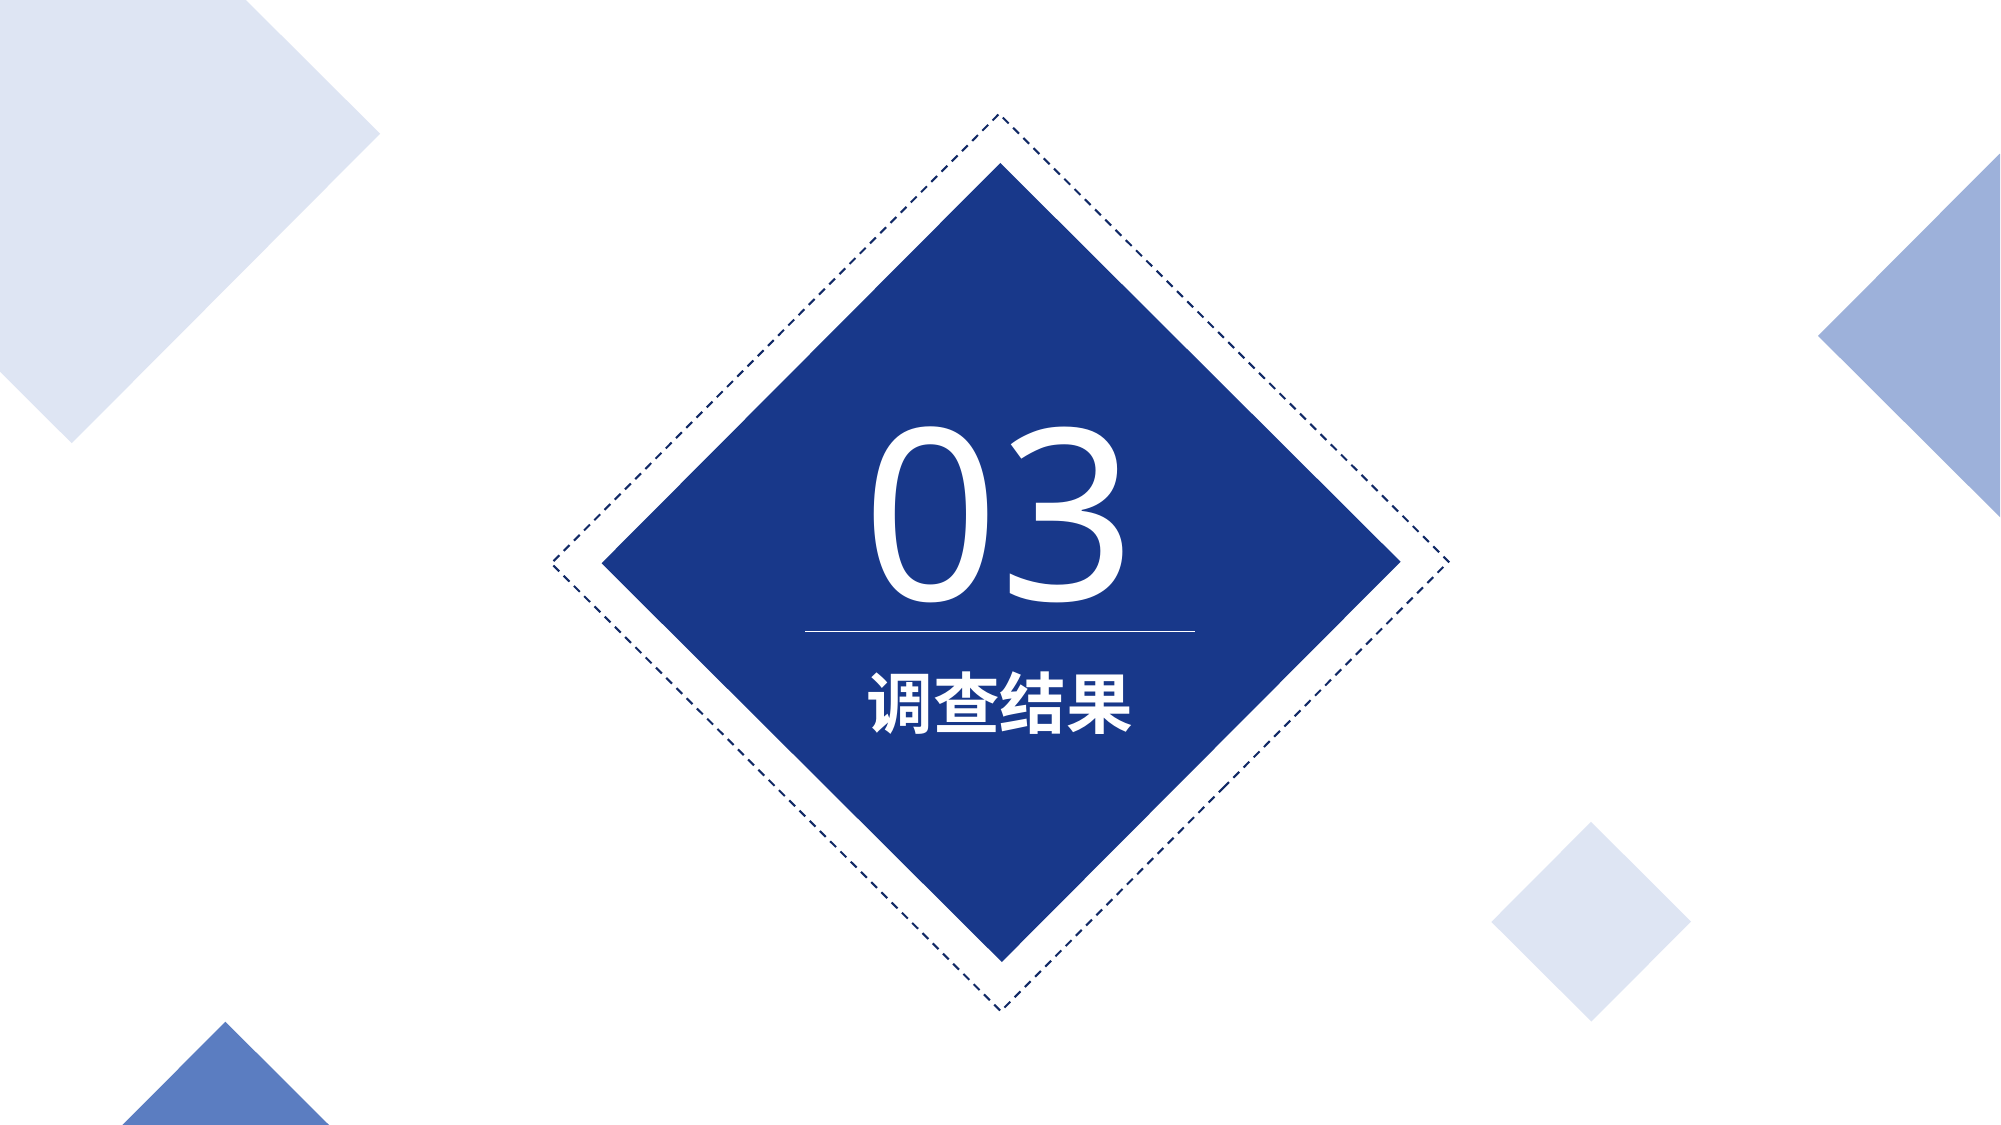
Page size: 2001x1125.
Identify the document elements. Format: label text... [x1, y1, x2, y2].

list 调查结果 [739, 631, 1261, 782]
